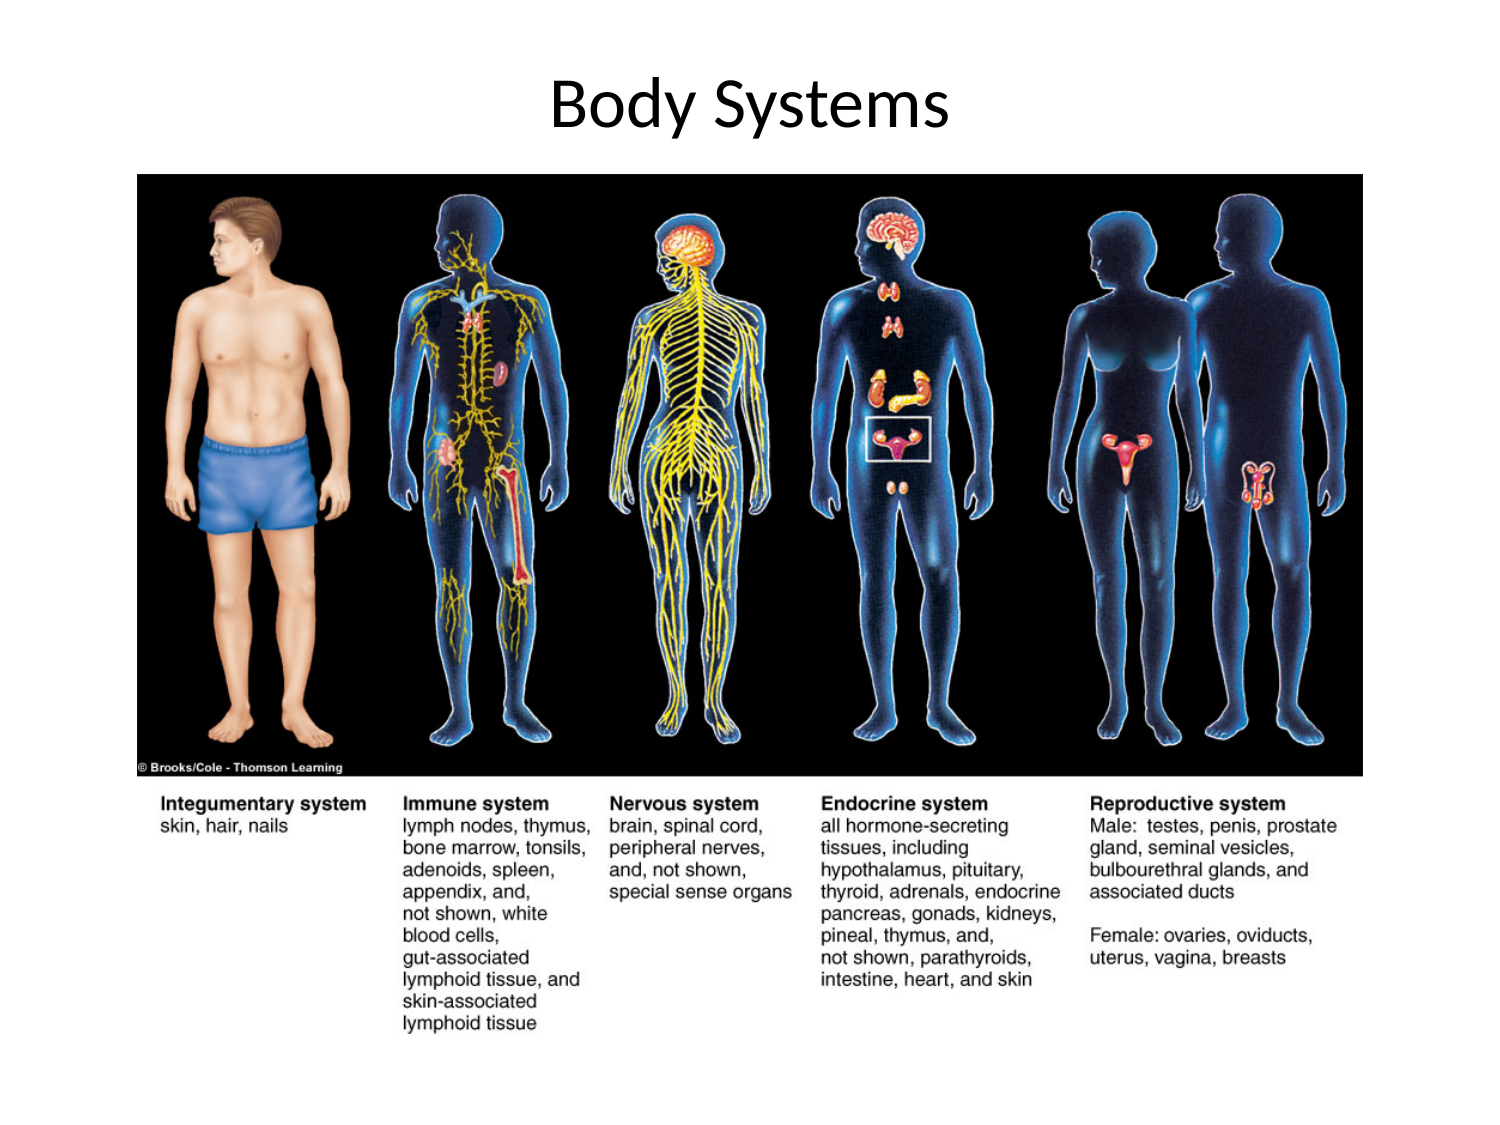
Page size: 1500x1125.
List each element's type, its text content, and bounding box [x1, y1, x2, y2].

title Body Systems [75, 47, 1425, 150]
picture [137, 174, 1363, 1035]
